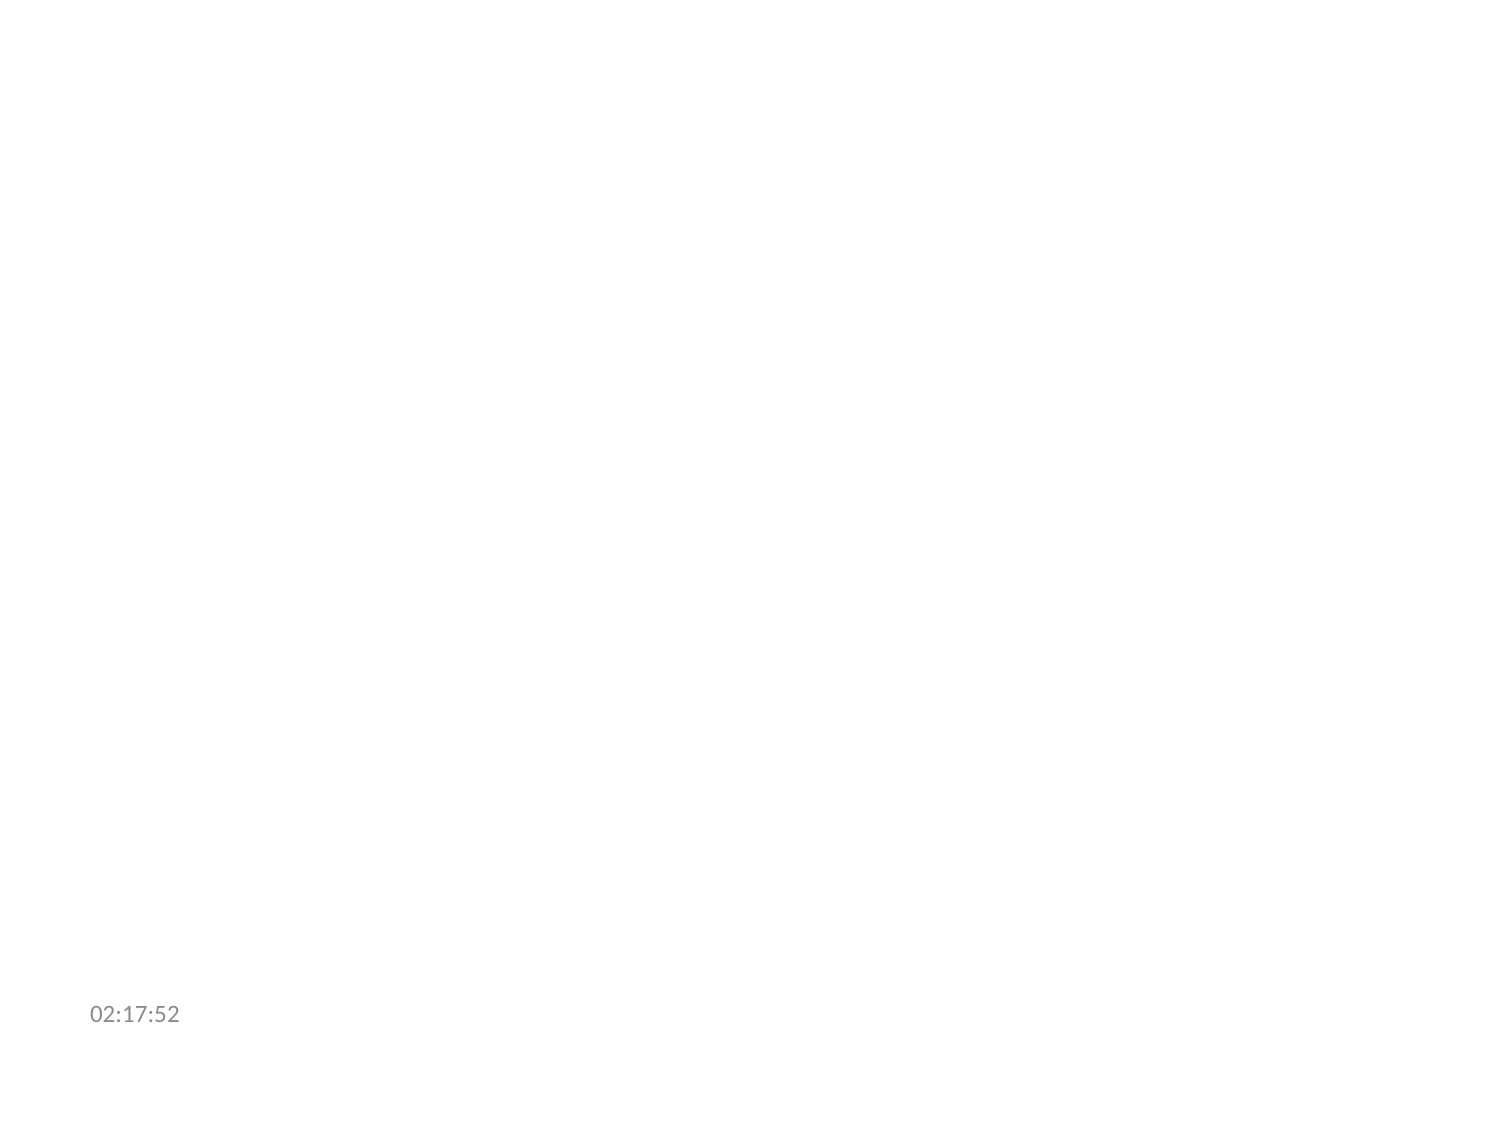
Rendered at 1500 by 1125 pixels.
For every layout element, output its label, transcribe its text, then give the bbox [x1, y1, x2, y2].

text_box 15:35:09 [75, 982, 425, 1043]
